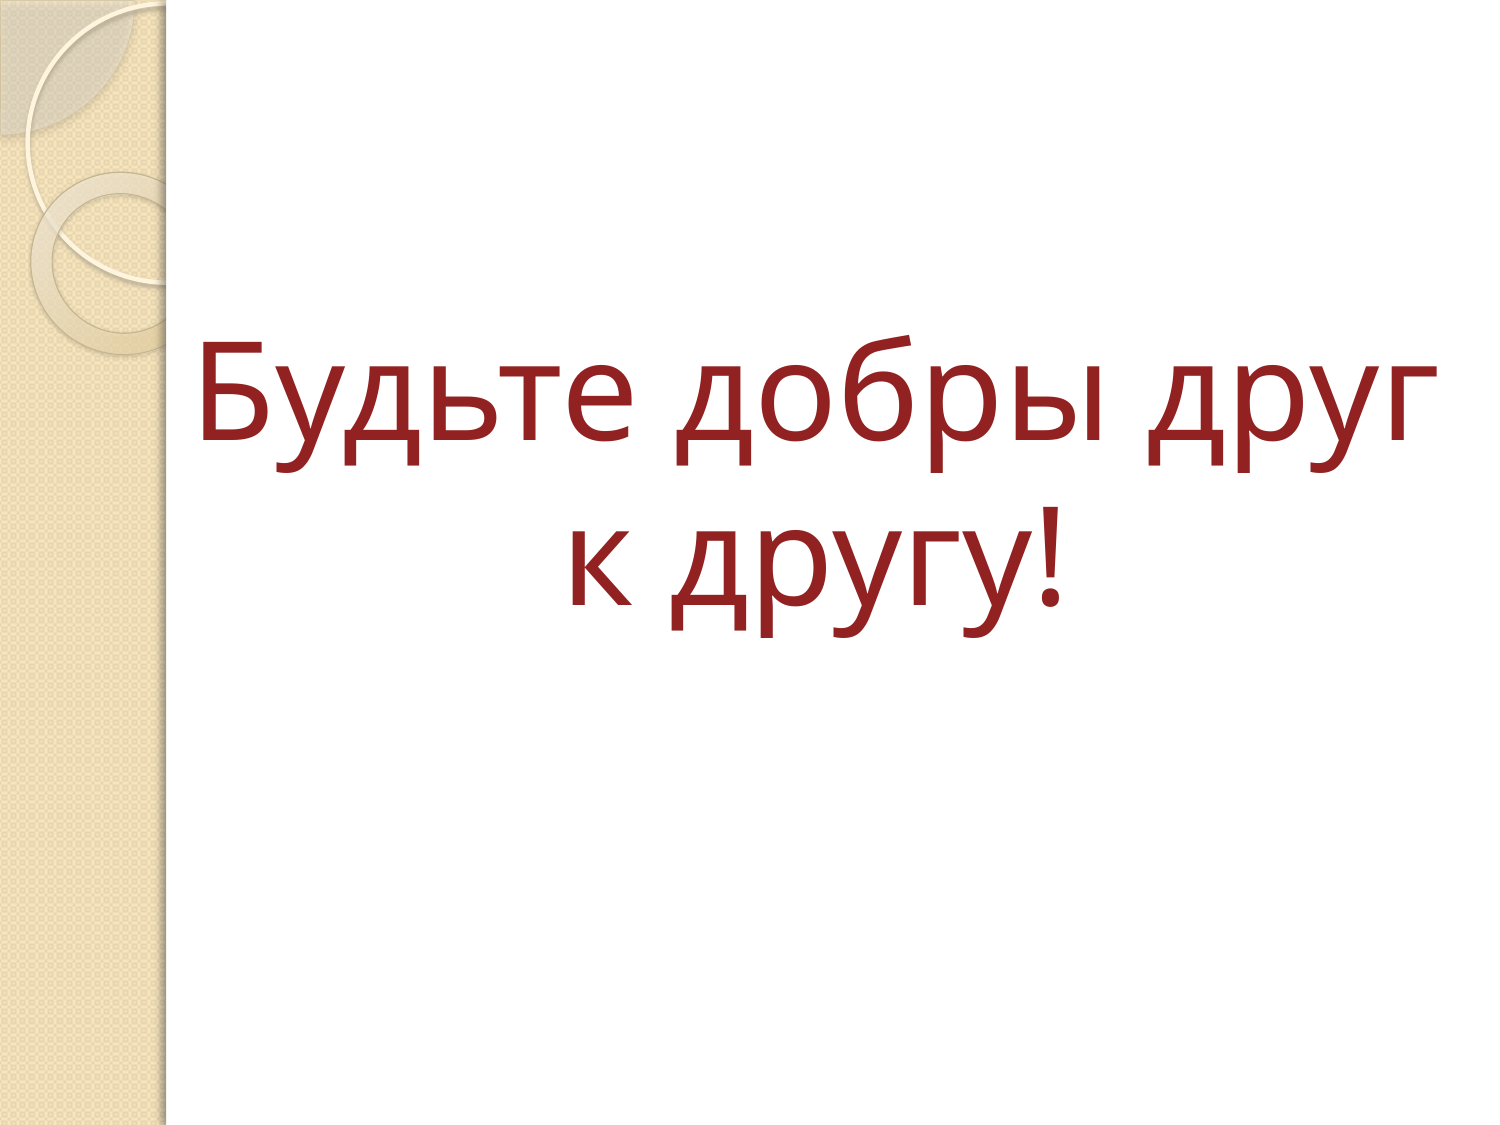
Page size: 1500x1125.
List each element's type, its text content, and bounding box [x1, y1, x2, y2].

title Будьте добры друг к другу! [171, 66, 1461, 870]
